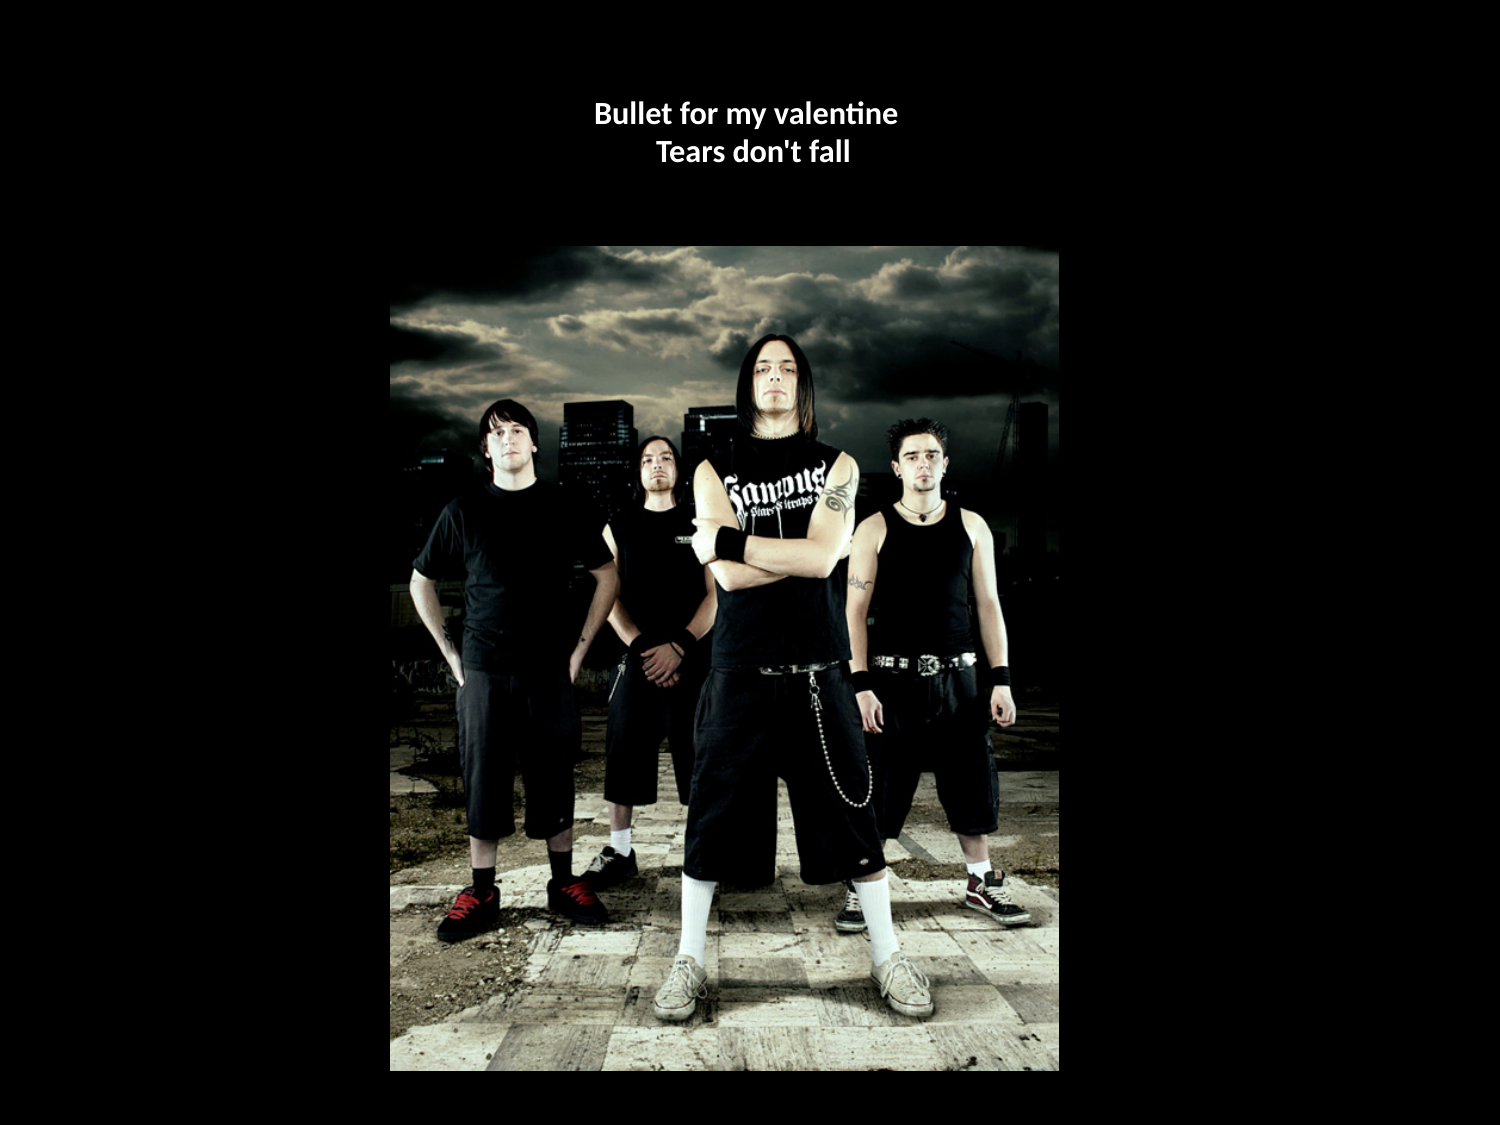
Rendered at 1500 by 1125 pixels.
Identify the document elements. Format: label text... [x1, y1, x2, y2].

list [390, 245, 1059, 1071]
title Bullet for my valentine Tears don't fall [75, 45, 1425, 233]
